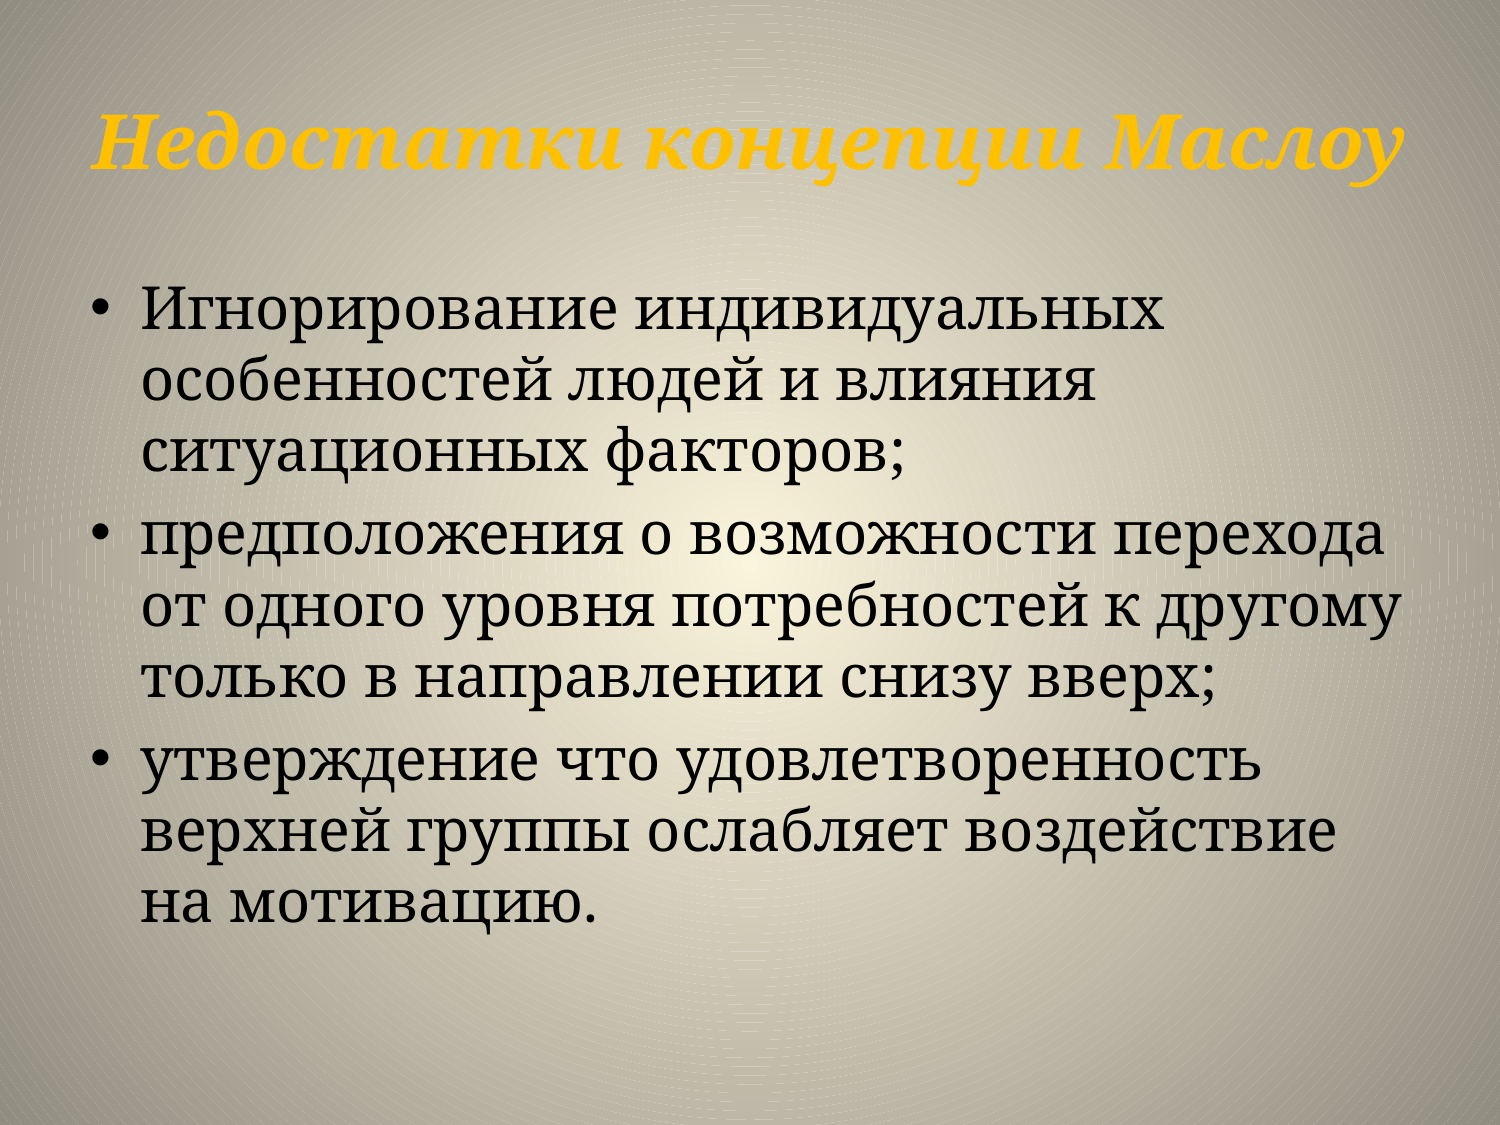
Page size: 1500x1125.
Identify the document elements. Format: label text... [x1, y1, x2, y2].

list Игнорирование индивидуальных особенностей людей и влияния ситуационных факторов; предположения о возможности перехода от одного уровня потребностей к другому только в направлении снизу вверх; утверждение что удовлетворенность верхней группы ослабляет воздействие на мотивацию. [75, 262, 1425, 1005]
title Недостатки концепции Маслоу [75, 45, 1425, 233]
